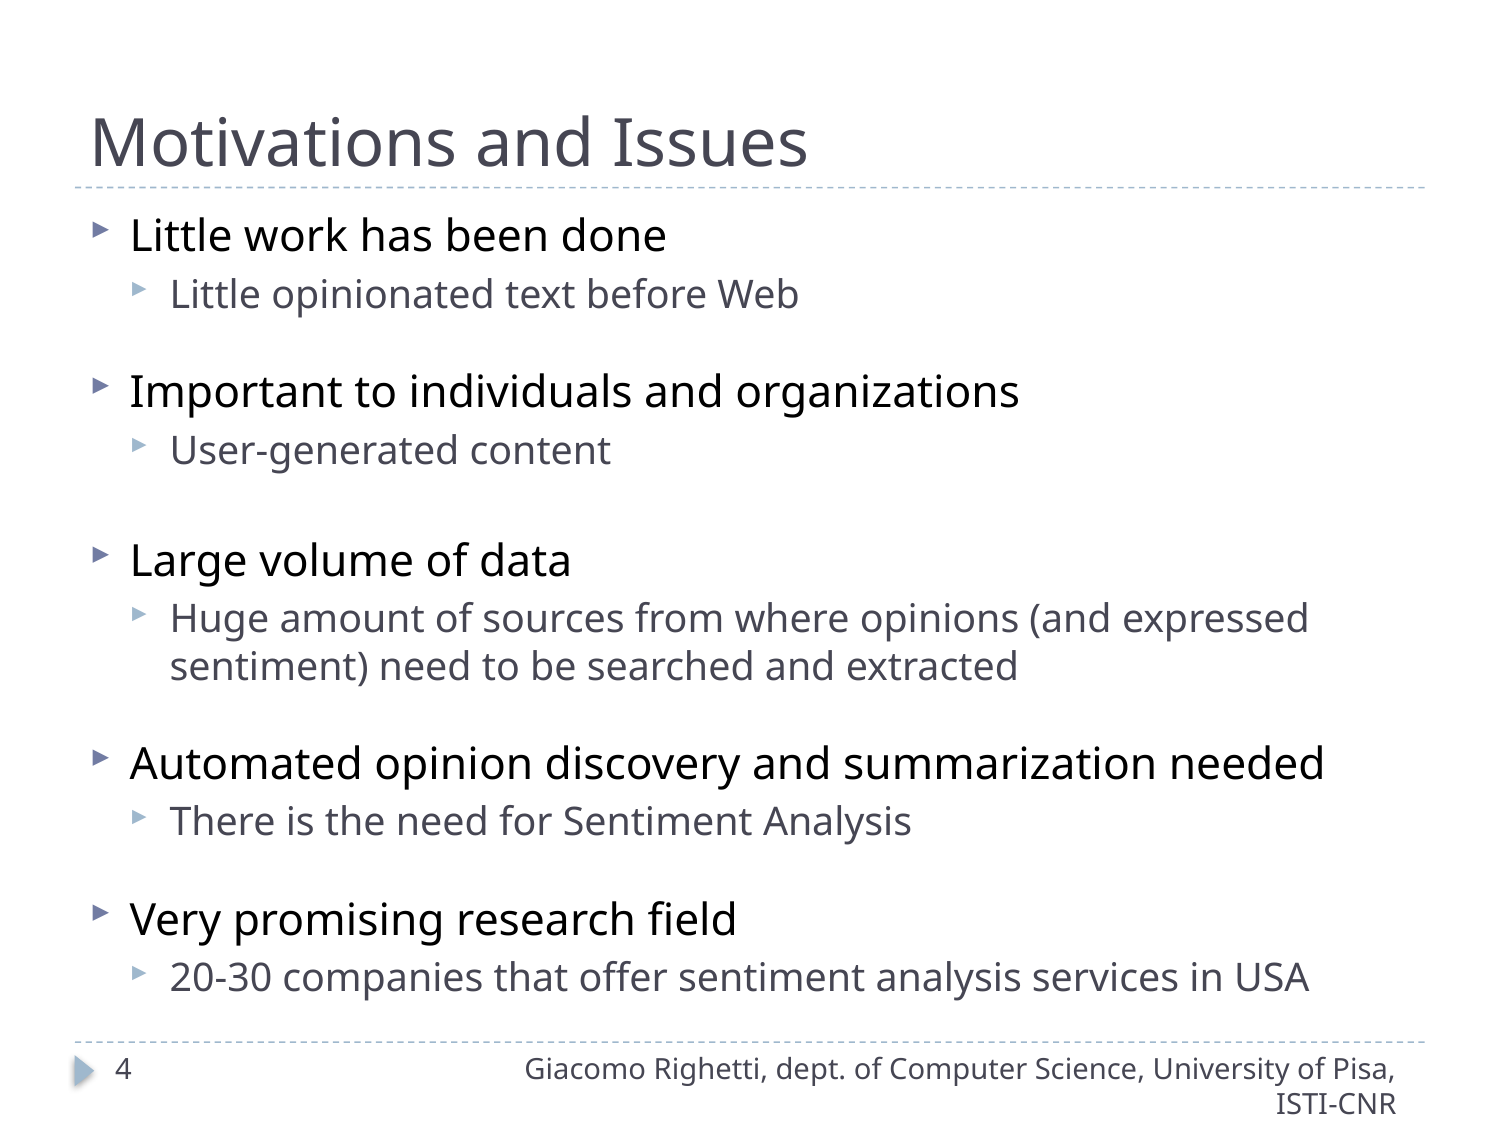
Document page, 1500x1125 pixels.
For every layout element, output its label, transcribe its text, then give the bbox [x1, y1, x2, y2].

list Little work has been done Little opinionated text before Web Important to individuals and organizations User-generated content Large volume of data Huge amount of sources from where opinions (and expressed sentiment) need to be searched and extracted Automated opinion discovery and summarization needed There is the need for Sentiment Analysis Very promising research field 20-30 companies that offer sentiment analysis services in USA [75, 200, 1425, 1010]
slide_number 4 [100, 1042, 426, 1103]
footer Giacomo Righetti, dept. of Computer Science, University of Pisa, ISTI-CNR [475, 1042, 1412, 1125]
title Motivations and Issues [75, 24, 1425, 188]
